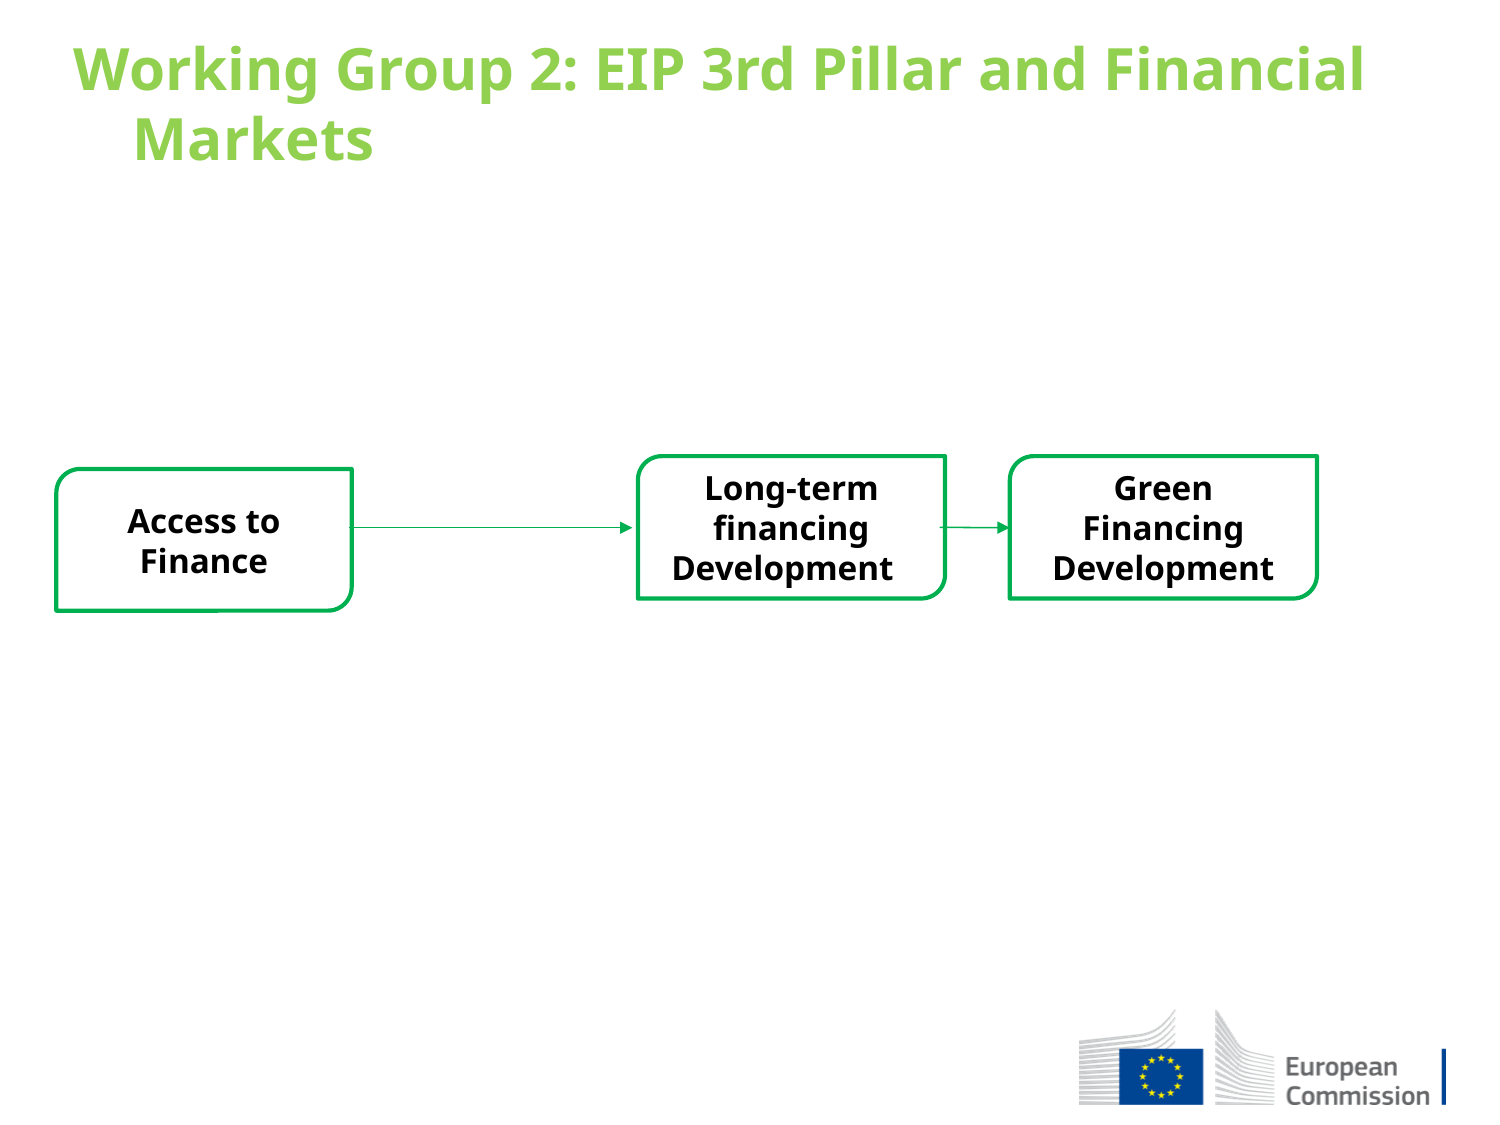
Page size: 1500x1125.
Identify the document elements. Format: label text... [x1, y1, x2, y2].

text_box Green Financing Development [1007, 454, 1320, 601]
picture [1078, 1026, 1447, 1106]
text_box Long-term financing Development [635, 454, 948, 601]
list [17, 278, 1448, 1026]
title Working Group 2: EIP 3rd Pillar and Financial Markets [58, 85, 1500, 239]
text_box Access to Finance [54, 466, 354, 613]
